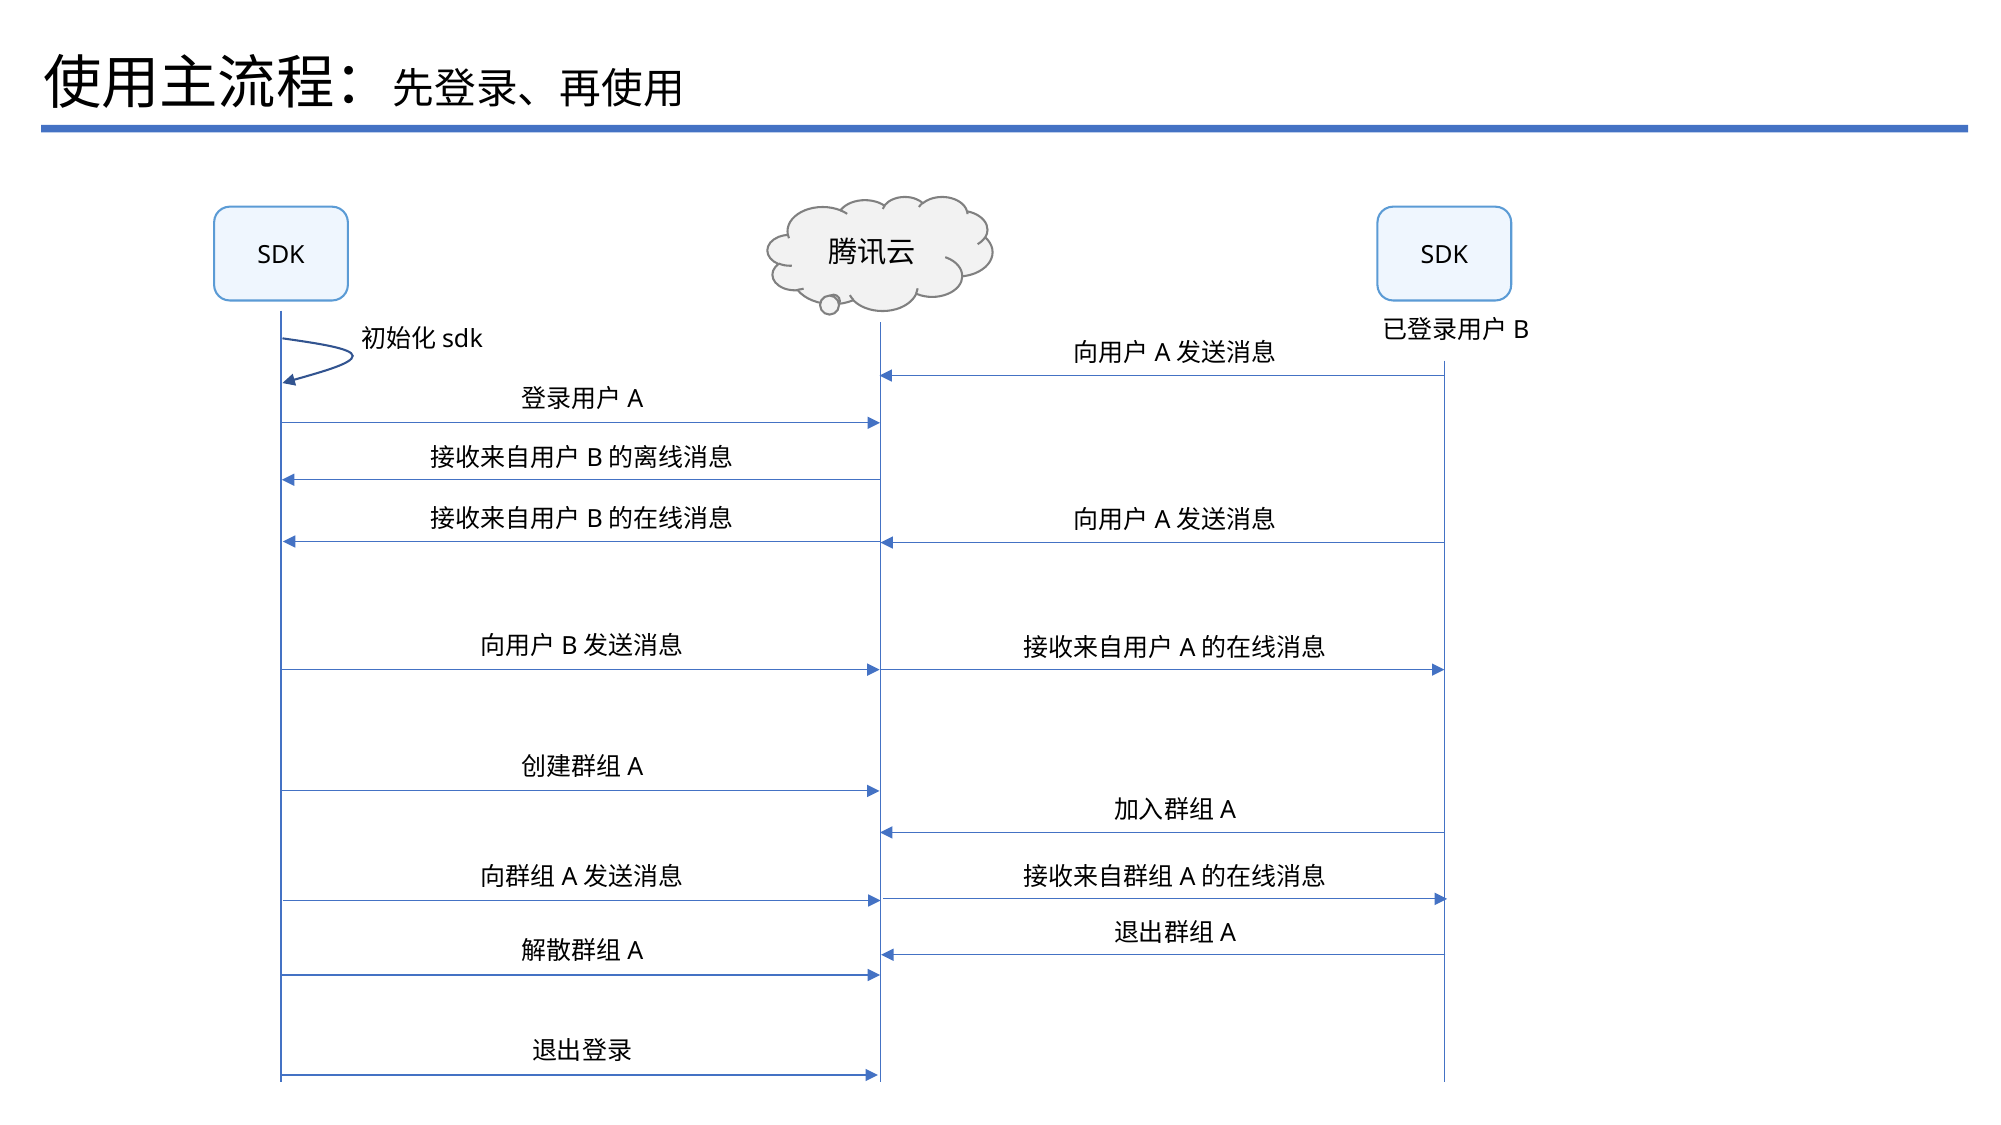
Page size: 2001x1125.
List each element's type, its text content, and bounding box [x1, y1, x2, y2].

text_box 腾讯云 [766, 195, 994, 316]
text_box 接收来自用户B的离线消息 [415, 433, 749, 479]
text_box 接收来自用户B的在线消息 [415, 495, 749, 541]
text_box 向用户B发送消息 [465, 622, 699, 667]
text_box 加入群组A [1099, 786, 1251, 832]
text_box [282, 337, 352, 386]
text_box 接收来自用户A的在线消息 [1008, 623, 1342, 669]
text_box 向群组A发送消息 [466, 852, 699, 898]
text_box 解散群组A [506, 927, 658, 973]
text_box 退出群组A [1099, 908, 1251, 954]
text_box 退出登录 [517, 1027, 648, 1073]
text_box 已登录用户B [1367, 306, 1545, 351]
text_box SDK [1376, 205, 1513, 302]
text_box 向用户A发送消息 [1058, 329, 1292, 375]
text_box [40, 124, 1969, 133]
text_box 向用户A发送消息 [1058, 496, 1292, 542]
text_box 初始化sdk [346, 315, 498, 360]
text_box SDK [213, 205, 349, 302]
text_box 使用主流程：先登录、再使用 [28, 37, 700, 123]
text_box 创建群组A [506, 743, 658, 789]
text_box 登录用户A [506, 375, 658, 420]
text_box 接收来自群组A的在线消息 [1008, 852, 1342, 898]
